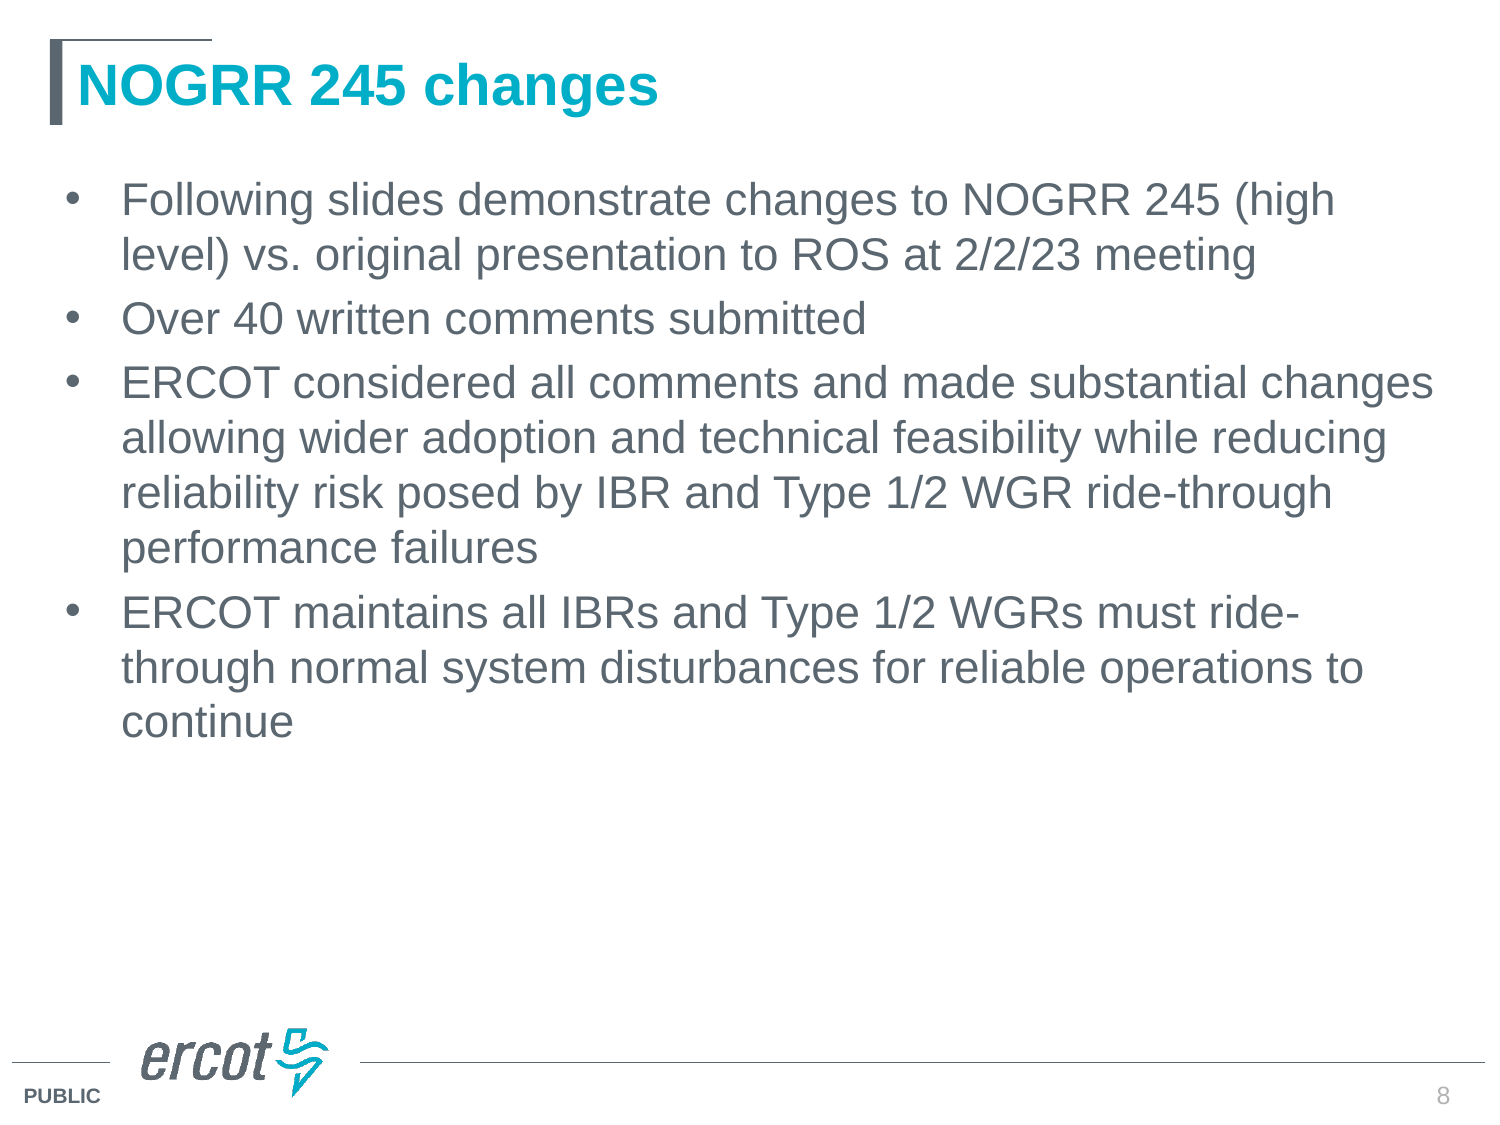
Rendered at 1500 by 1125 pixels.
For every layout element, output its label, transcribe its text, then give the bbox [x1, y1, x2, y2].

title NOGRR 245 changes [62, 39, 1450, 125]
slide_number 8 [1400, 1076, 1488, 1113]
picture [137, 1024, 332, 1100]
list Following slides demonstrate changes to NOGRR 245 (high level) vs. original presentation to ROS at 2/2/23 meeting Over 40 written comments submitted ERCOT considered all comments and made substantial changes allowing wider adoption and technical feasibility while reducing reliability risk posed by IBR and Type 1/2 WGR ride-through performance failures ERCOT maintains all IBRs and Type 1/2 WGRs must ride-through normal system disturbances for reliable operations to continue [50, 162, 1450, 992]
